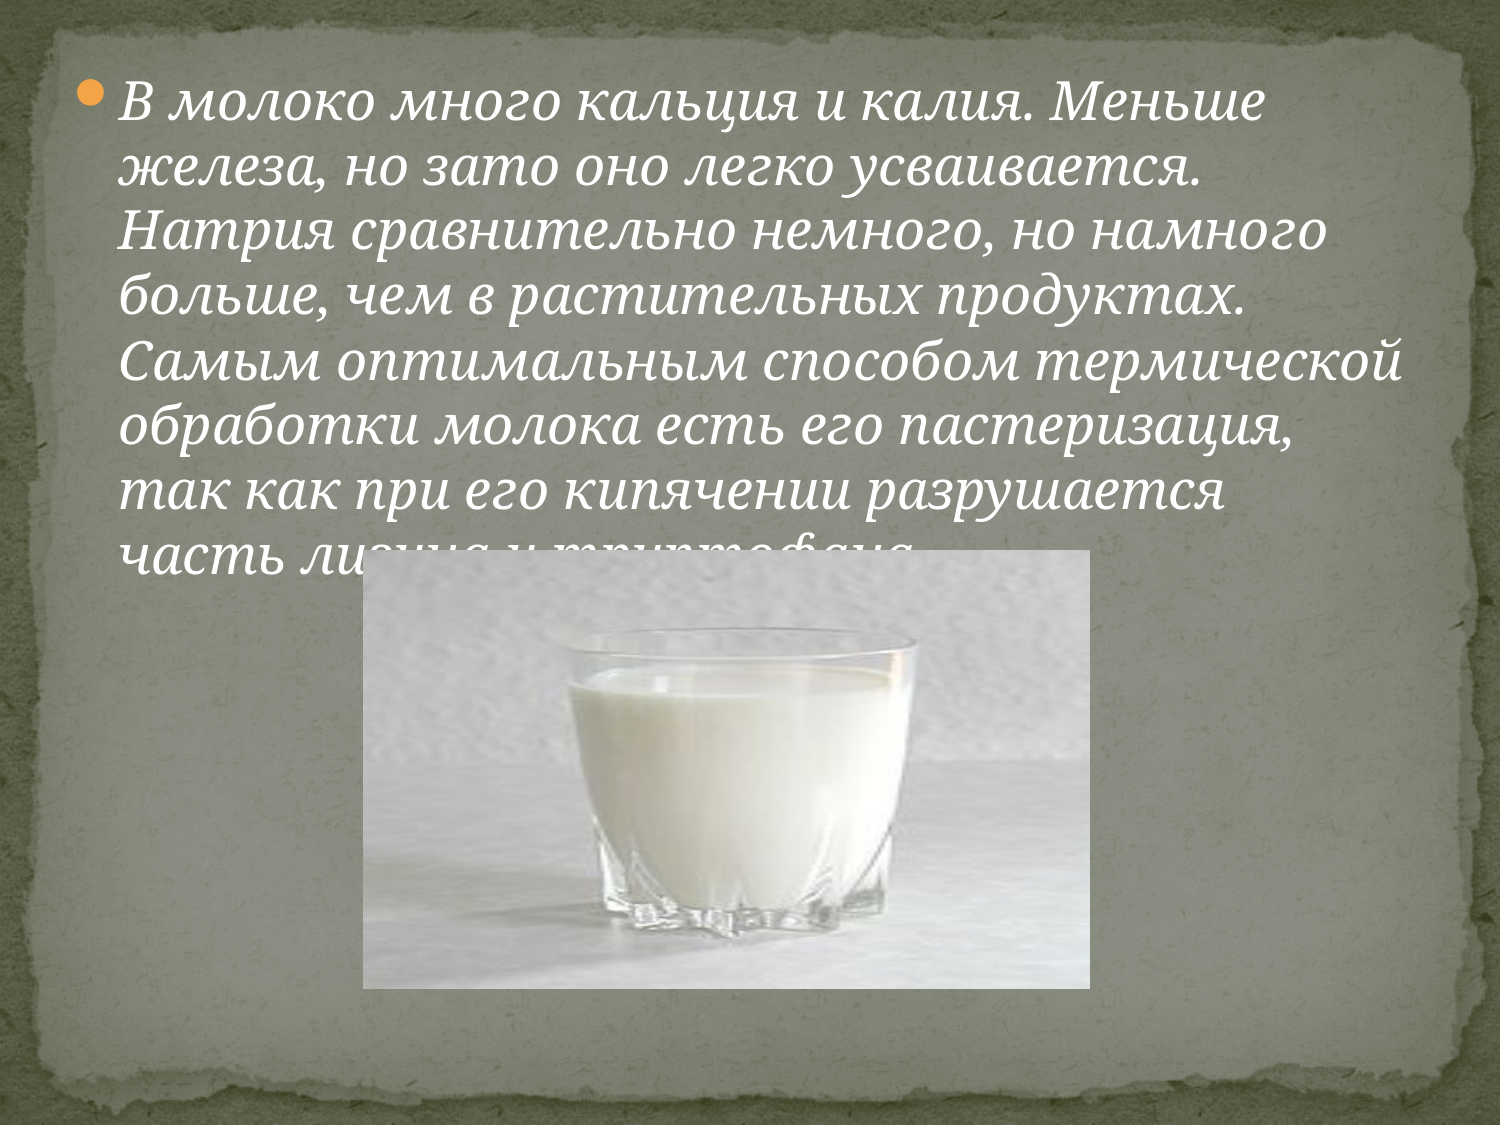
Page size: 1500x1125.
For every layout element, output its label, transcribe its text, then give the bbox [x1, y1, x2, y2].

list В молоко много кальция и калия. Меньше железа, но зато оно легко усваивается. Натрия сравнительно немного, но намного больше, чем в растительных продуктах. Самым оптимальным способом термической обработки молока есть его пастеризация, так как при его кипячении разрушается часть лизина и триптофана. [58, 58, 1425, 1043]
picture [363, 550, 1090, 989]
